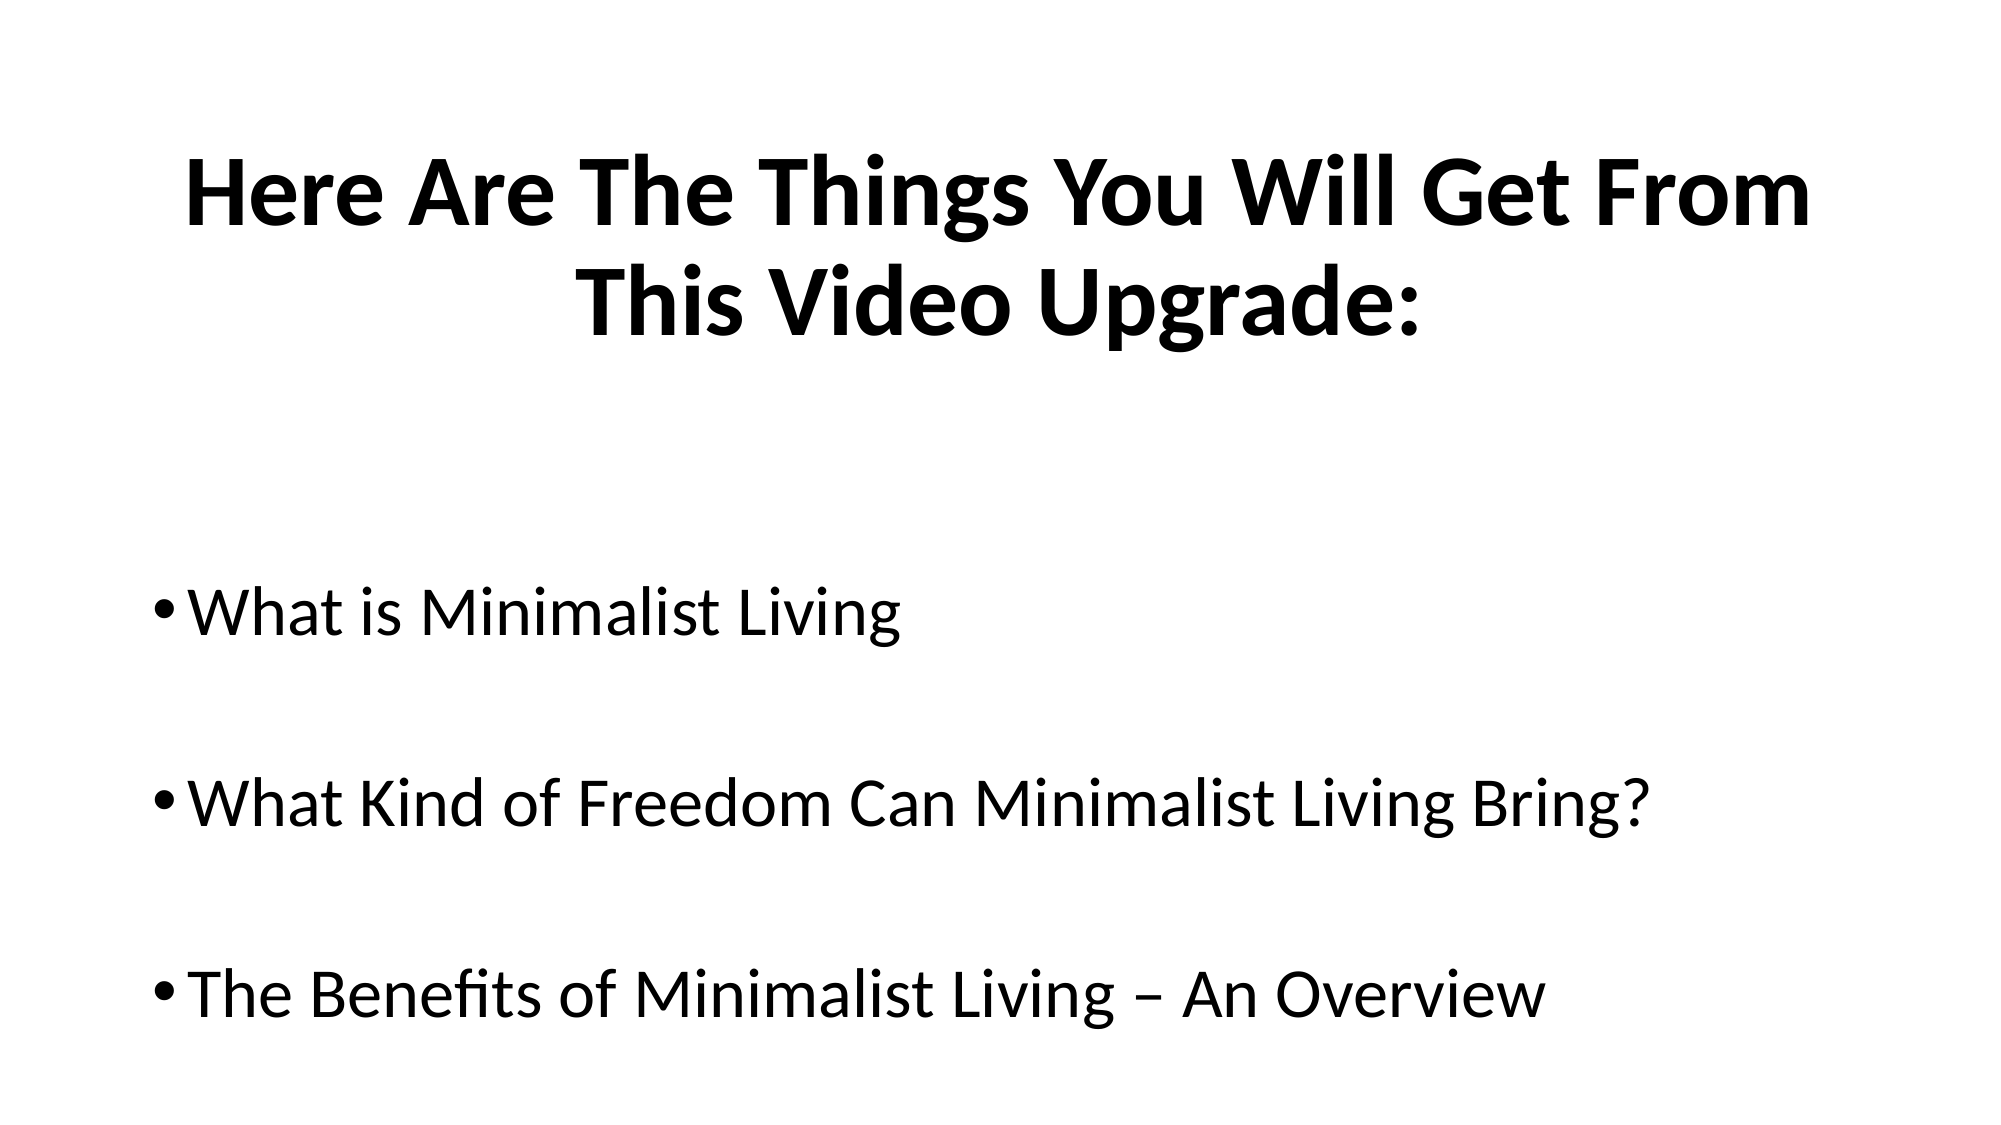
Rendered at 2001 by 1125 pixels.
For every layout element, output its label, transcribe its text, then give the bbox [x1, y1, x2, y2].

list Here Are The Things You Will Get From This Video Upgrade: What is Minimalist Living What Kind of Freedom Can Minimalist Living Bring? The Benefits of Minimalist Living – An Overview [137, 130, 1863, 1045]
